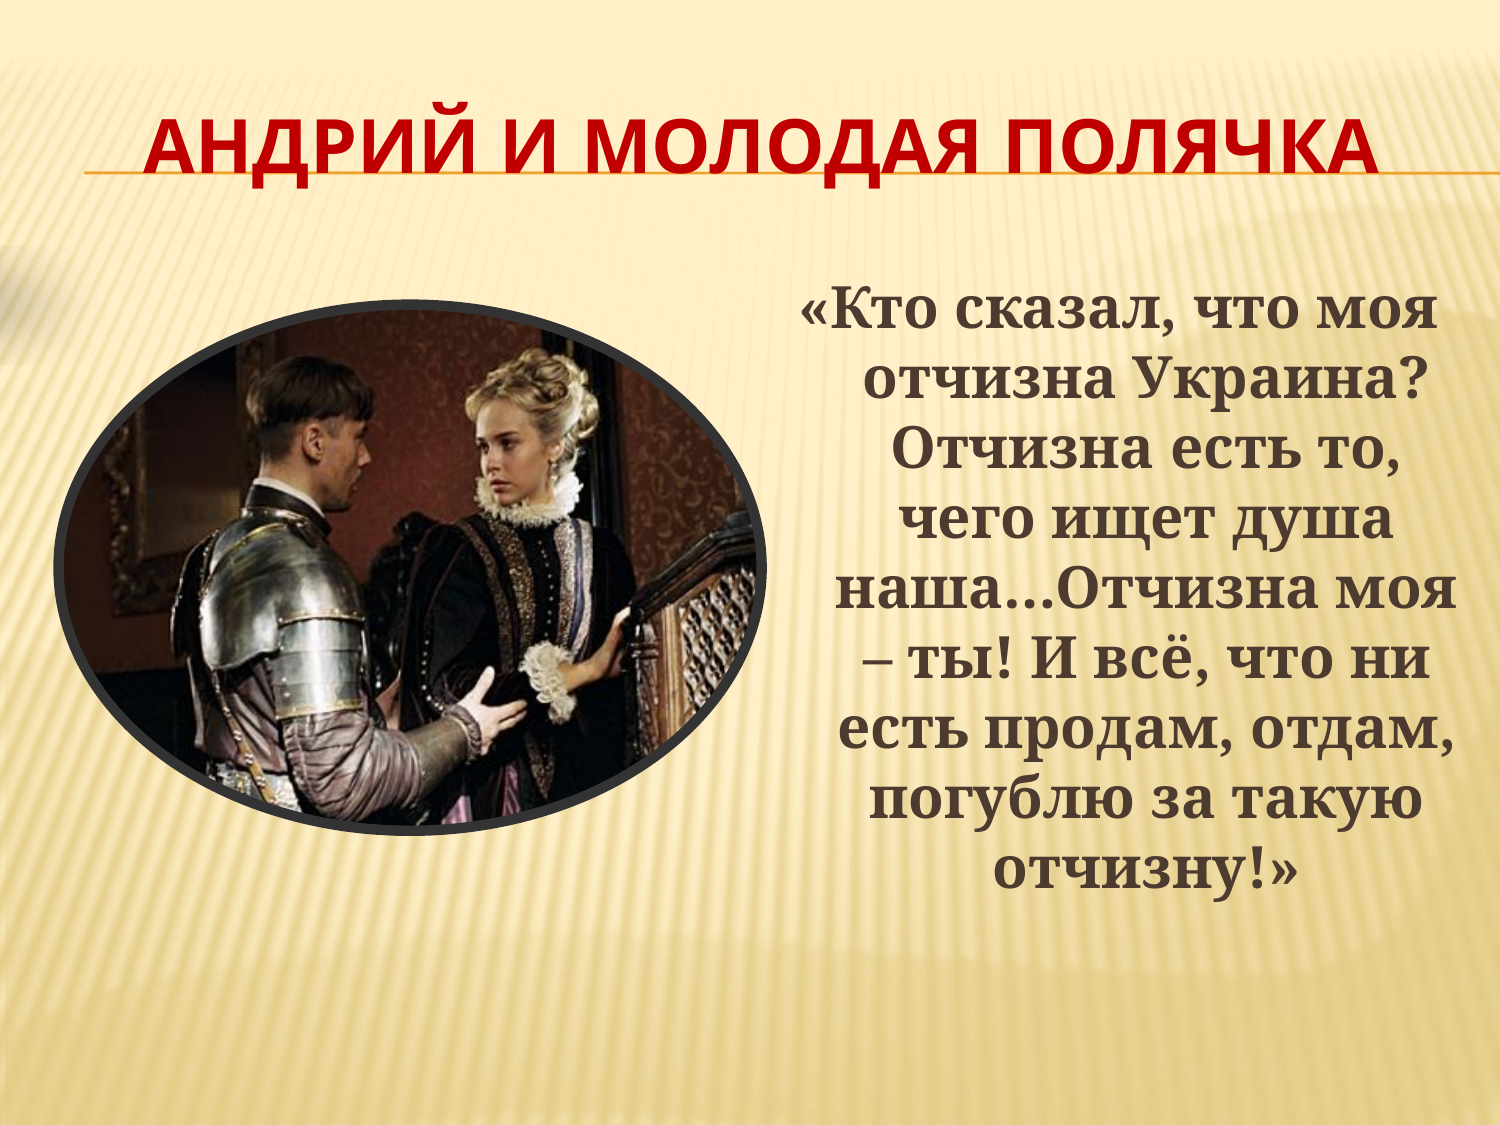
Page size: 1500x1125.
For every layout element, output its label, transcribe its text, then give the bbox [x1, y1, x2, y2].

title АНДРИЙ И МОЛОДАЯ ПОЛЯЧКА [49, 75, 1475, 213]
list «Кто сказал, что моя отчизна Украина? Отчизна есть то, чего ищет душа наша…Отчизна моя – ты! И всё, что ни есть продам, отдам, погублю за такую отчизну!» [762, 262, 1476, 1038]
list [58, 304, 762, 832]
